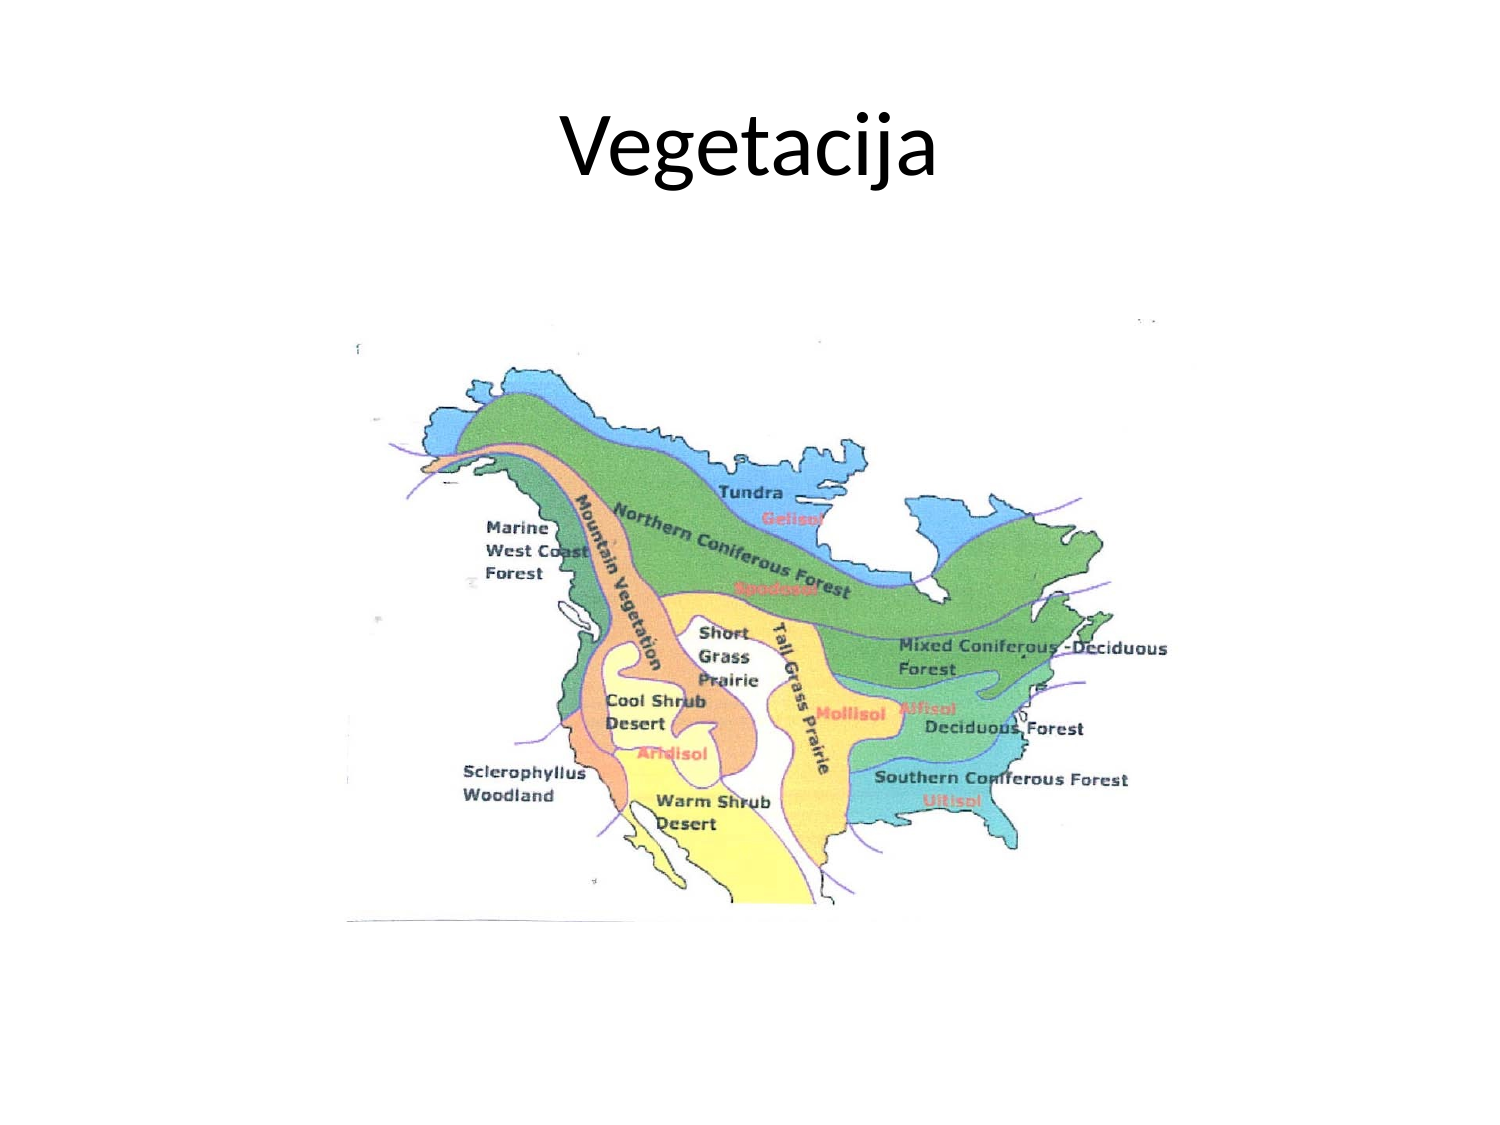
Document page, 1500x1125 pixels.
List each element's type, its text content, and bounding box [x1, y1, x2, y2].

title Vegetacija [75, 45, 1425, 233]
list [337, 319, 1200, 922]
